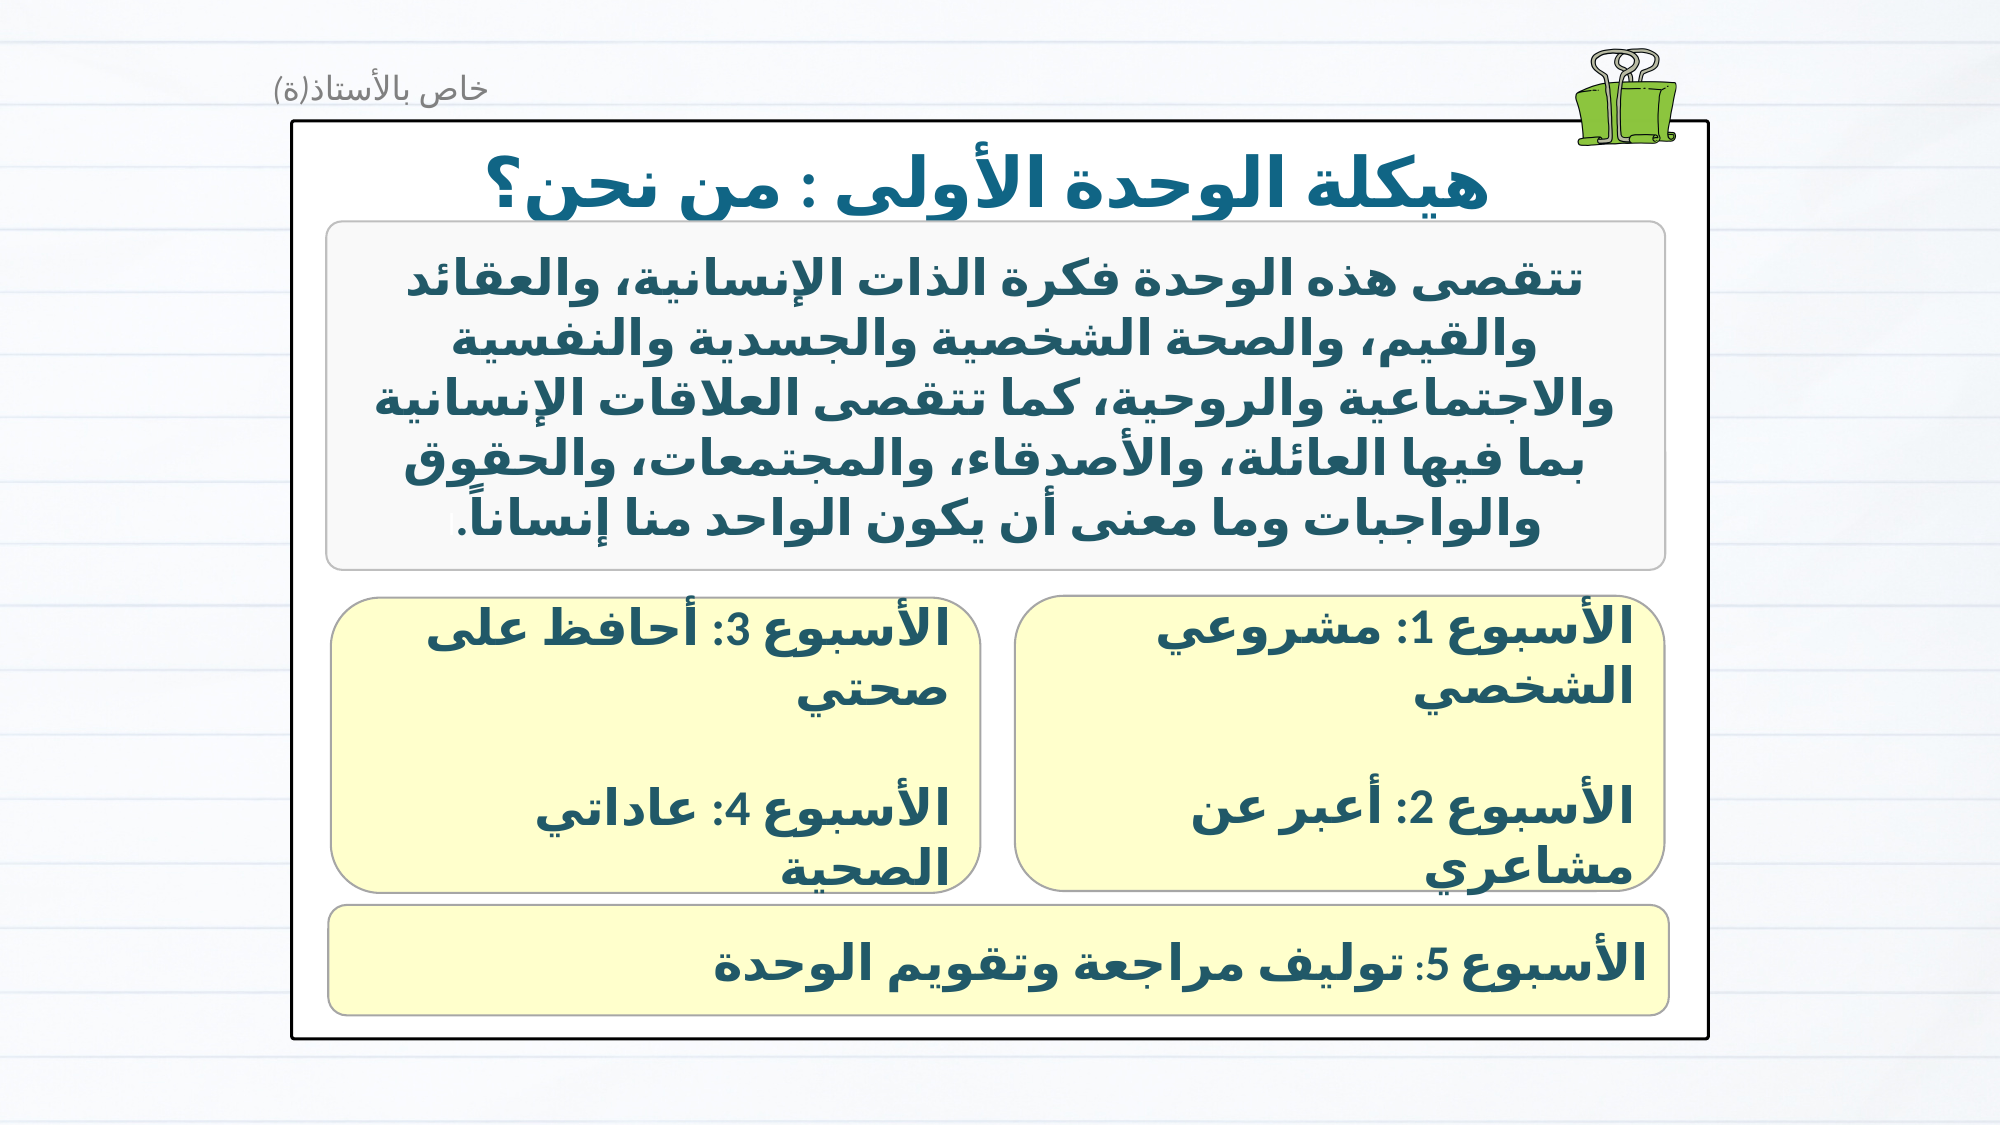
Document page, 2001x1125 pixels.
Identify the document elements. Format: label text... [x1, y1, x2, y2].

text_box [0, 0, 2000, 1125]
text_box خاص بالأستاذ(ة) [237, 59, 525, 115]
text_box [291, 103, 1709, 1039]
text_box [1575, 48, 1677, 103]
